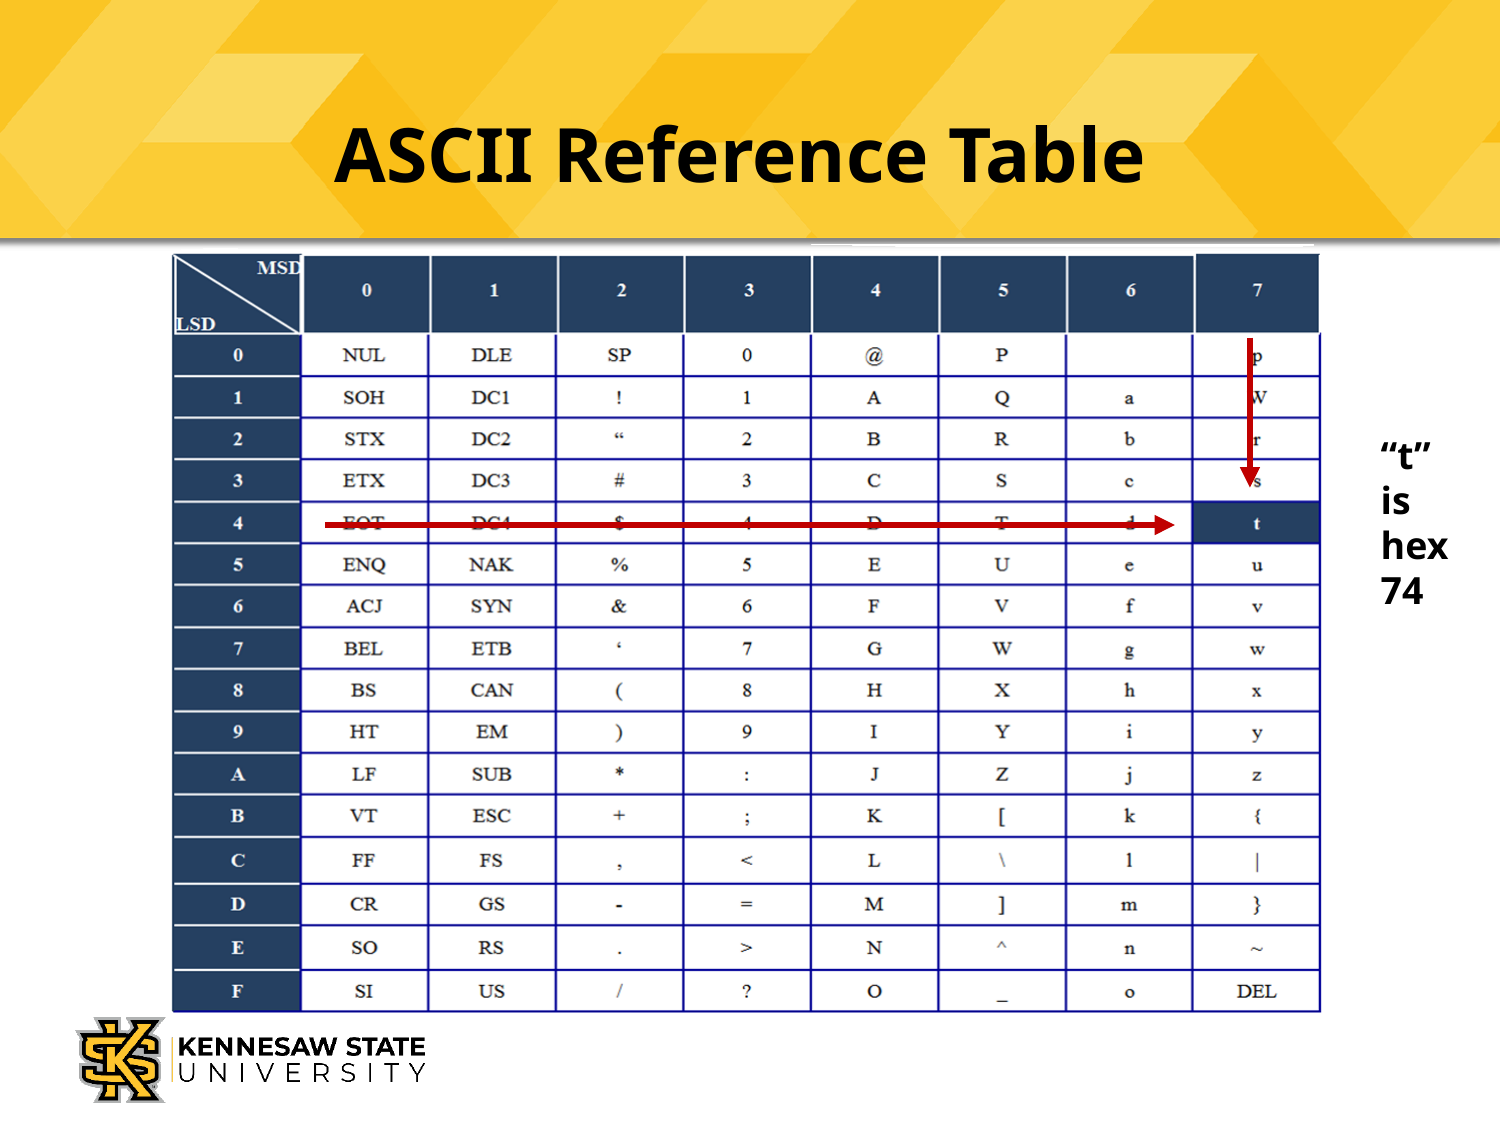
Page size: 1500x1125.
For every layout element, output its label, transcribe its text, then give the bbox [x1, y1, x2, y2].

title ASCII Reference Table [112, 99, 1388, 206]
picture [0, 0, 1500, 1103]
text_box “t” is hex 74 [1365, 424, 1466, 620]
